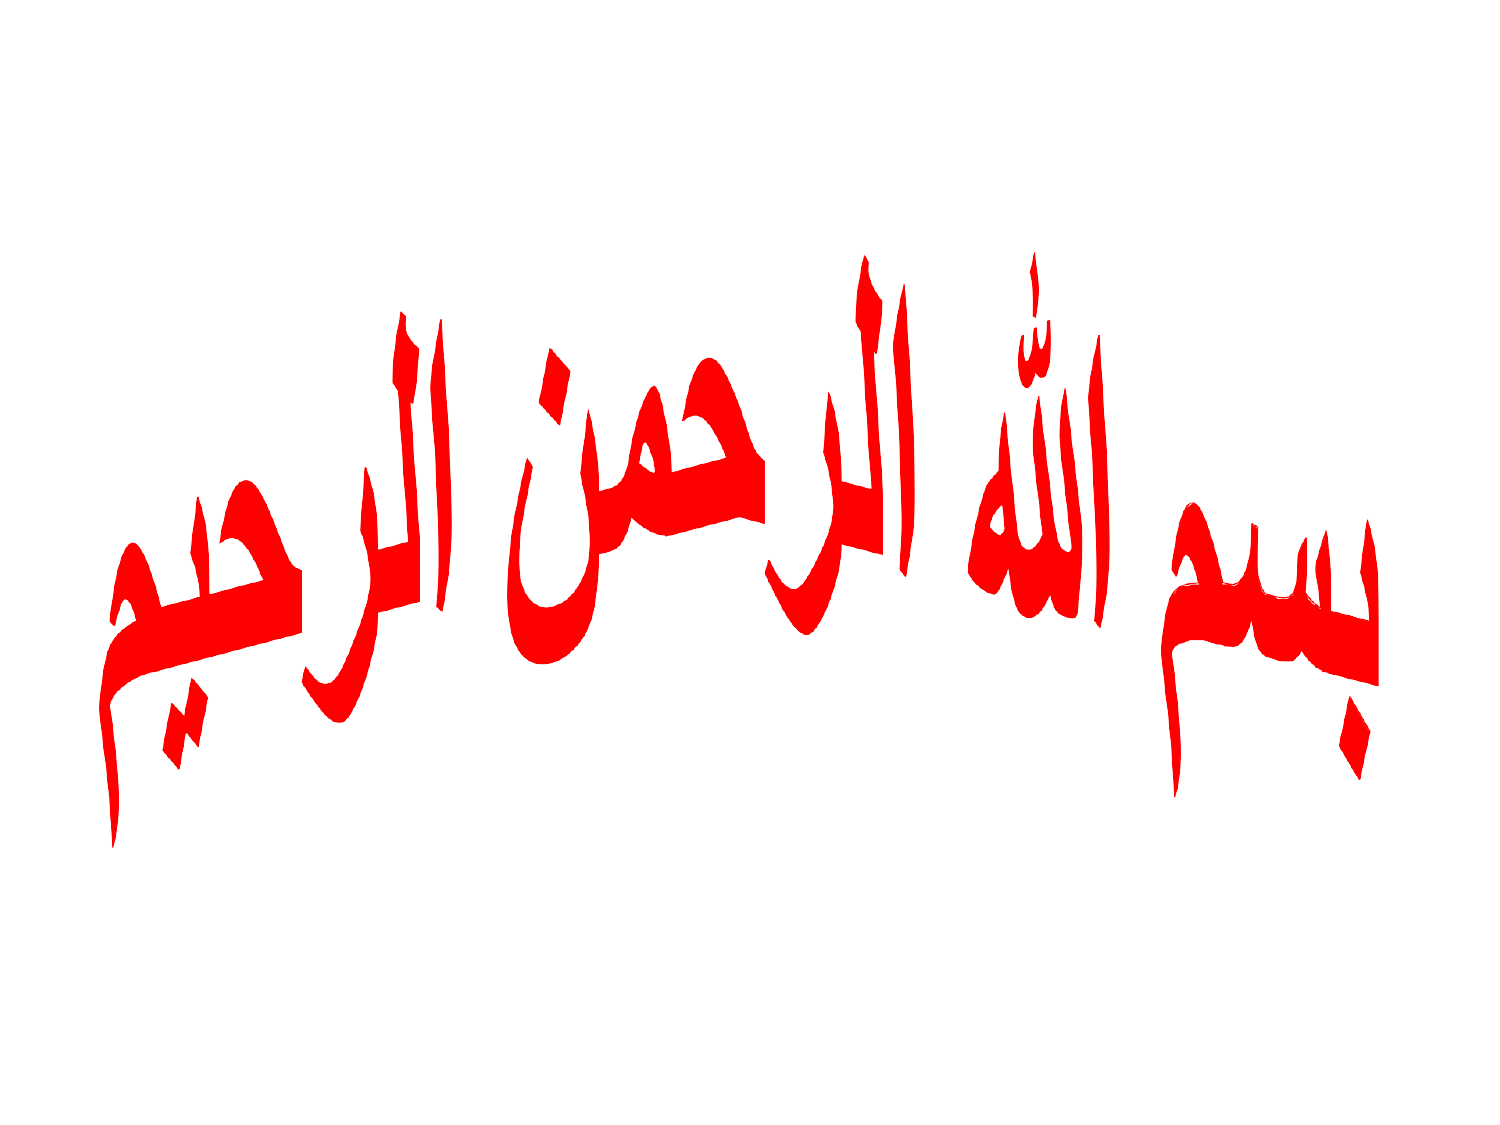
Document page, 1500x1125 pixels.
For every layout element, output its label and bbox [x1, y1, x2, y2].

text_box [99, 252, 1379, 848]
